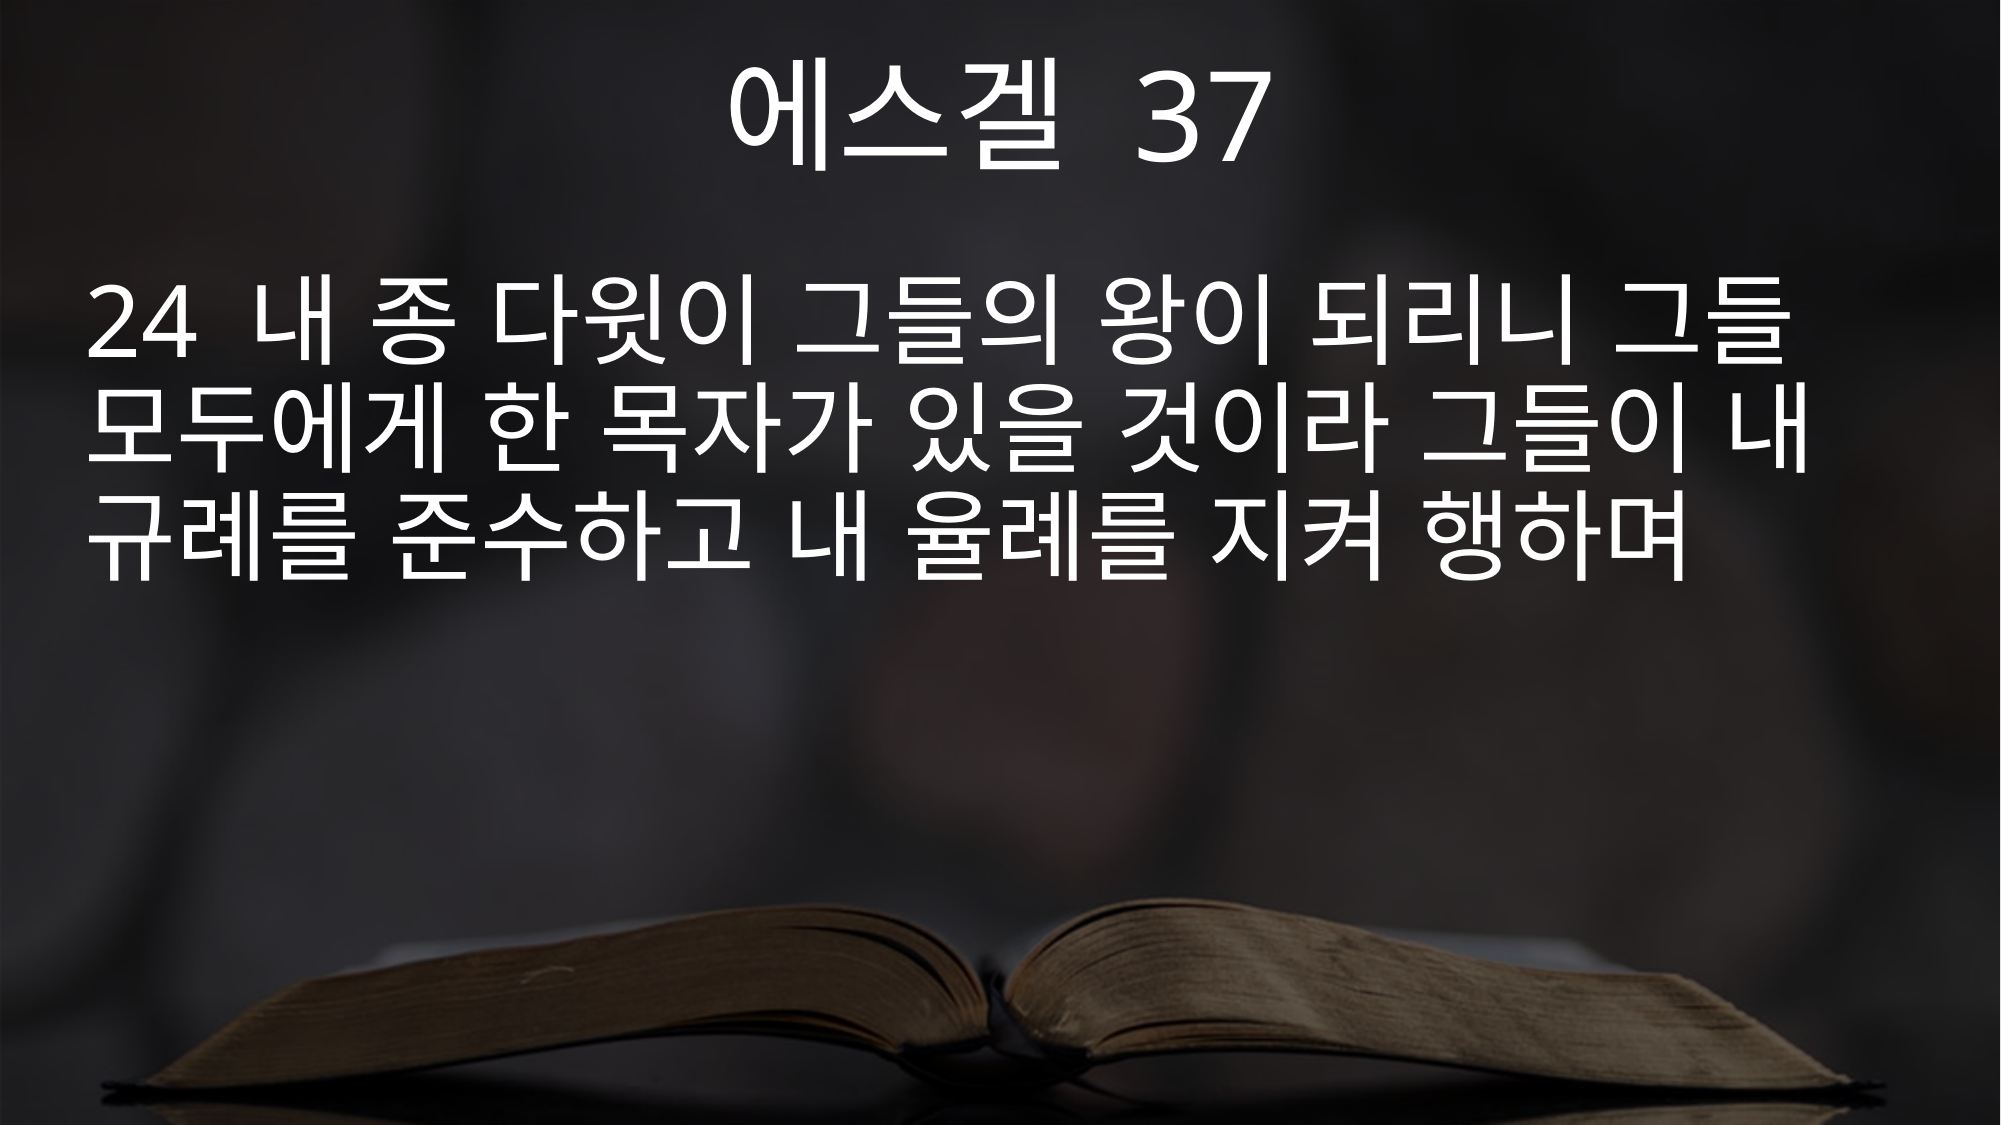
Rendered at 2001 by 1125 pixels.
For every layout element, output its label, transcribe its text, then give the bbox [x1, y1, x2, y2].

picture [0, 0, 2001, 1125]
footer 에스겔 37 [0, 32, 2000, 192]
list 24 내 종 다윗이 그들의 왕이 되리니 그들 모두에게 한 목자가 있을 것이라 그들이 내 규례를 준수하고 내 율례를 지켜 행하며 [69, 263, 1953, 423]
